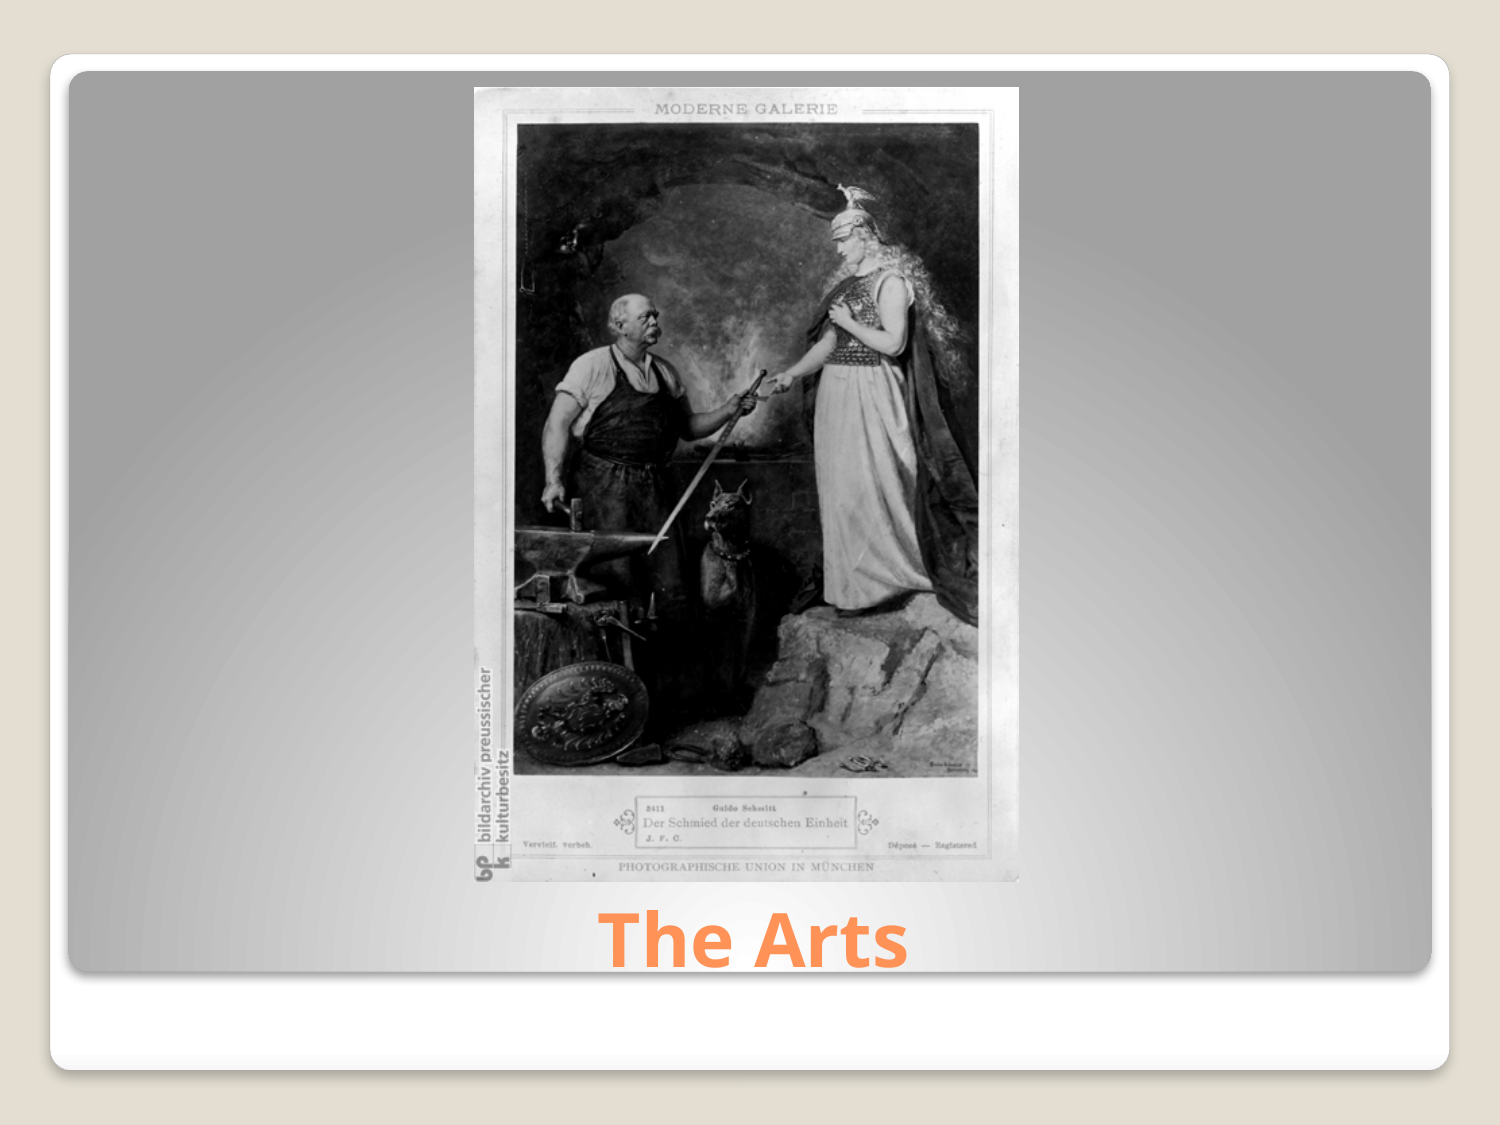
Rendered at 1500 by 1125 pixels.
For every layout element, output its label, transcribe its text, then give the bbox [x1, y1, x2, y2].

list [474, 87, 1020, 883]
title The Arts [82, 817, 1425, 990]
